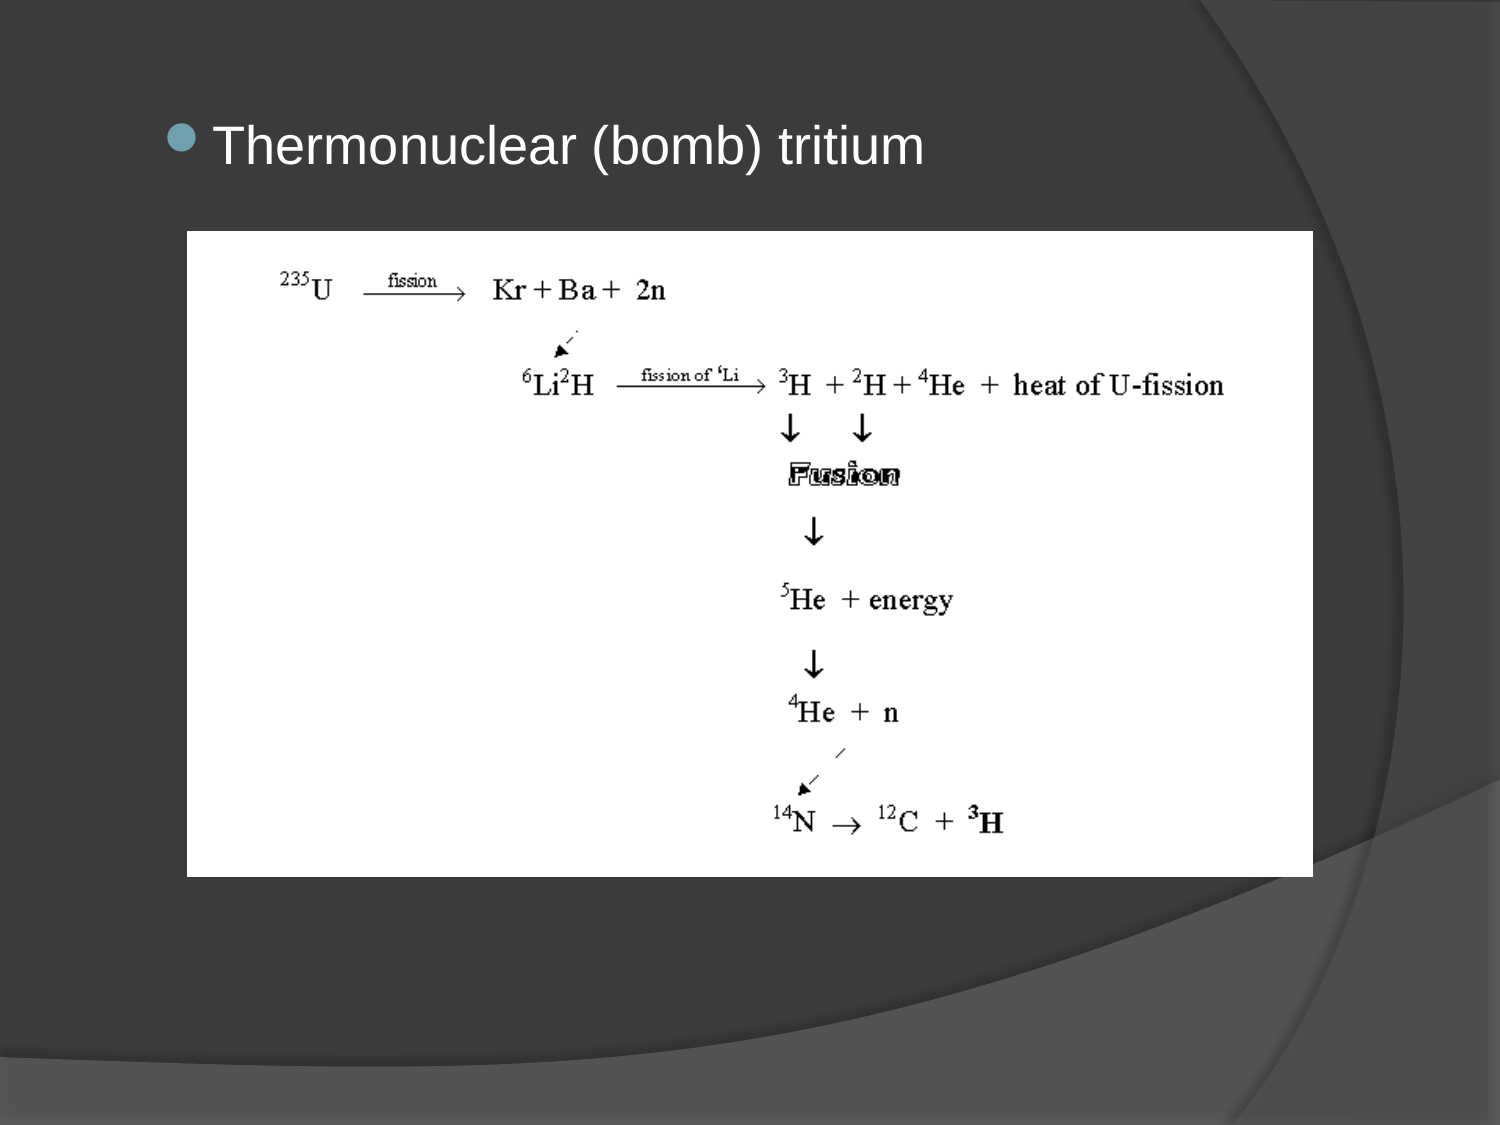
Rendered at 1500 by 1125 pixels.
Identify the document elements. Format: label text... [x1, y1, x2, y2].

list Thermonuclear (bomb) tritium [75, 103, 1300, 846]
picture [187, 231, 1313, 878]
